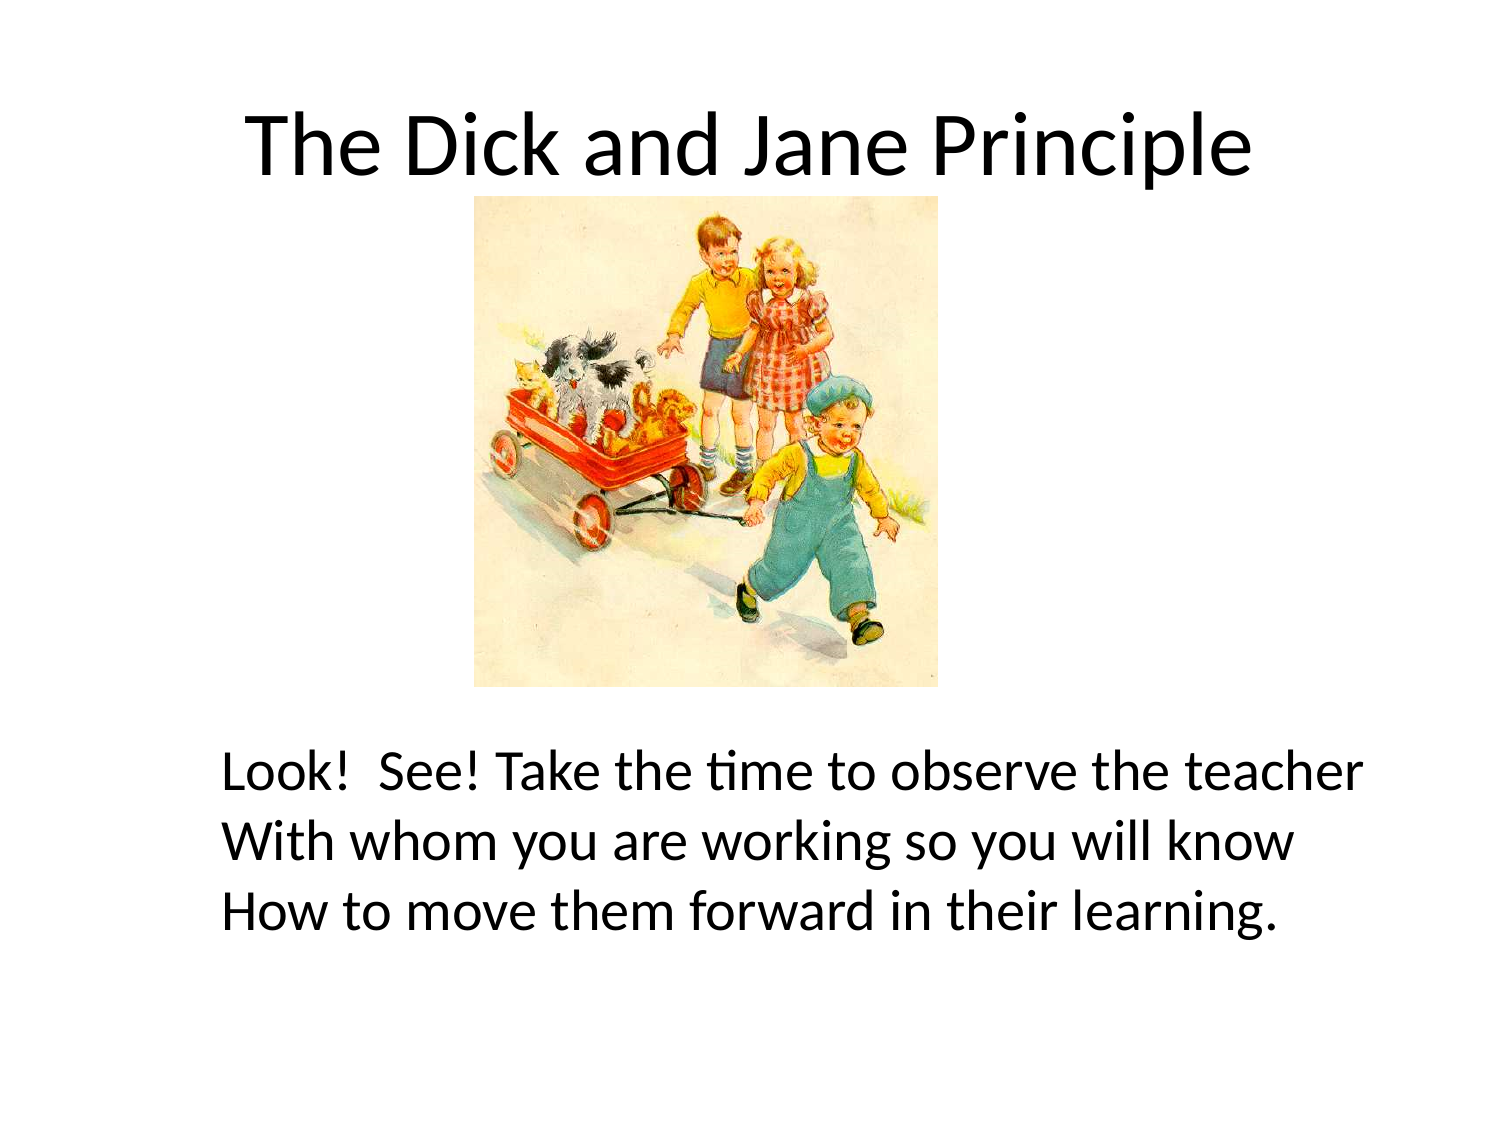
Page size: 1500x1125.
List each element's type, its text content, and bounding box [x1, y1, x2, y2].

picture [474, 195, 938, 687]
text_box Look! See! Take the time to observe the teacher With whom you are working so you will know How to move them forward in their learning. [206, 725, 1381, 950]
title The Dick and Jane Principle [75, 45, 1425, 233]
